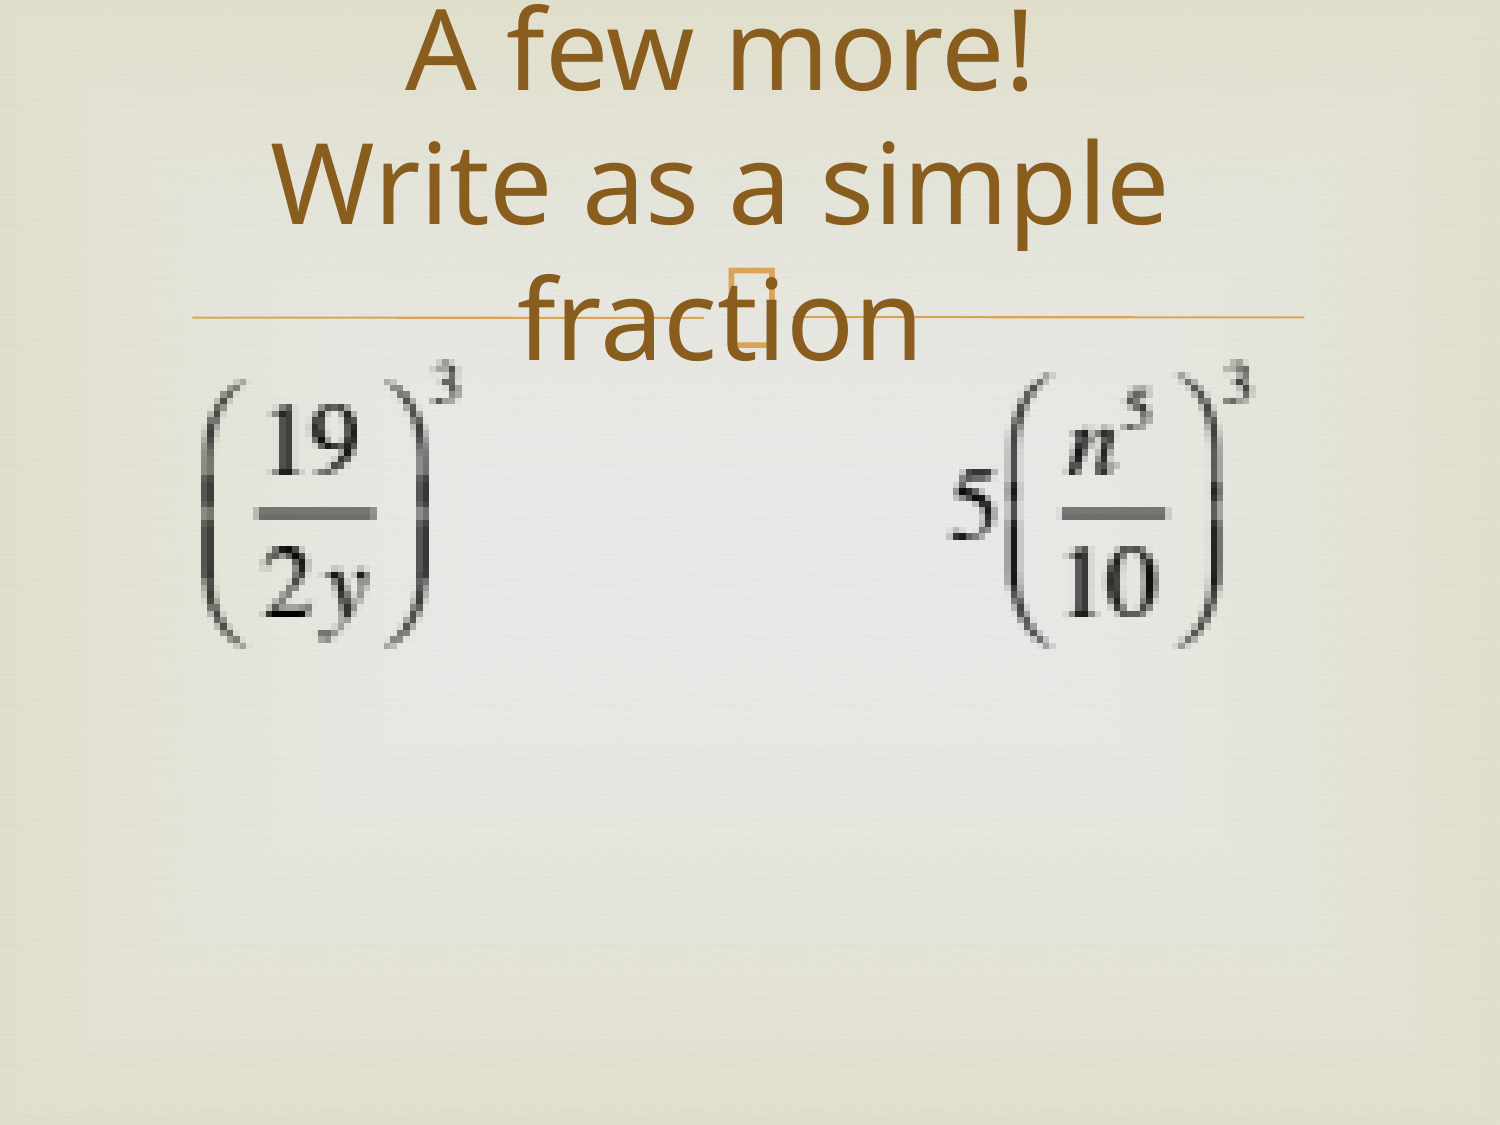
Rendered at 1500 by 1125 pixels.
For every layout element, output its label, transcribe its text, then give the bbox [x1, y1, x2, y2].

title A few more! Write as a simple fraction [56, 93, 1386, 267]
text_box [187, 334, 470, 658]
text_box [933, 334, 1257, 658]
